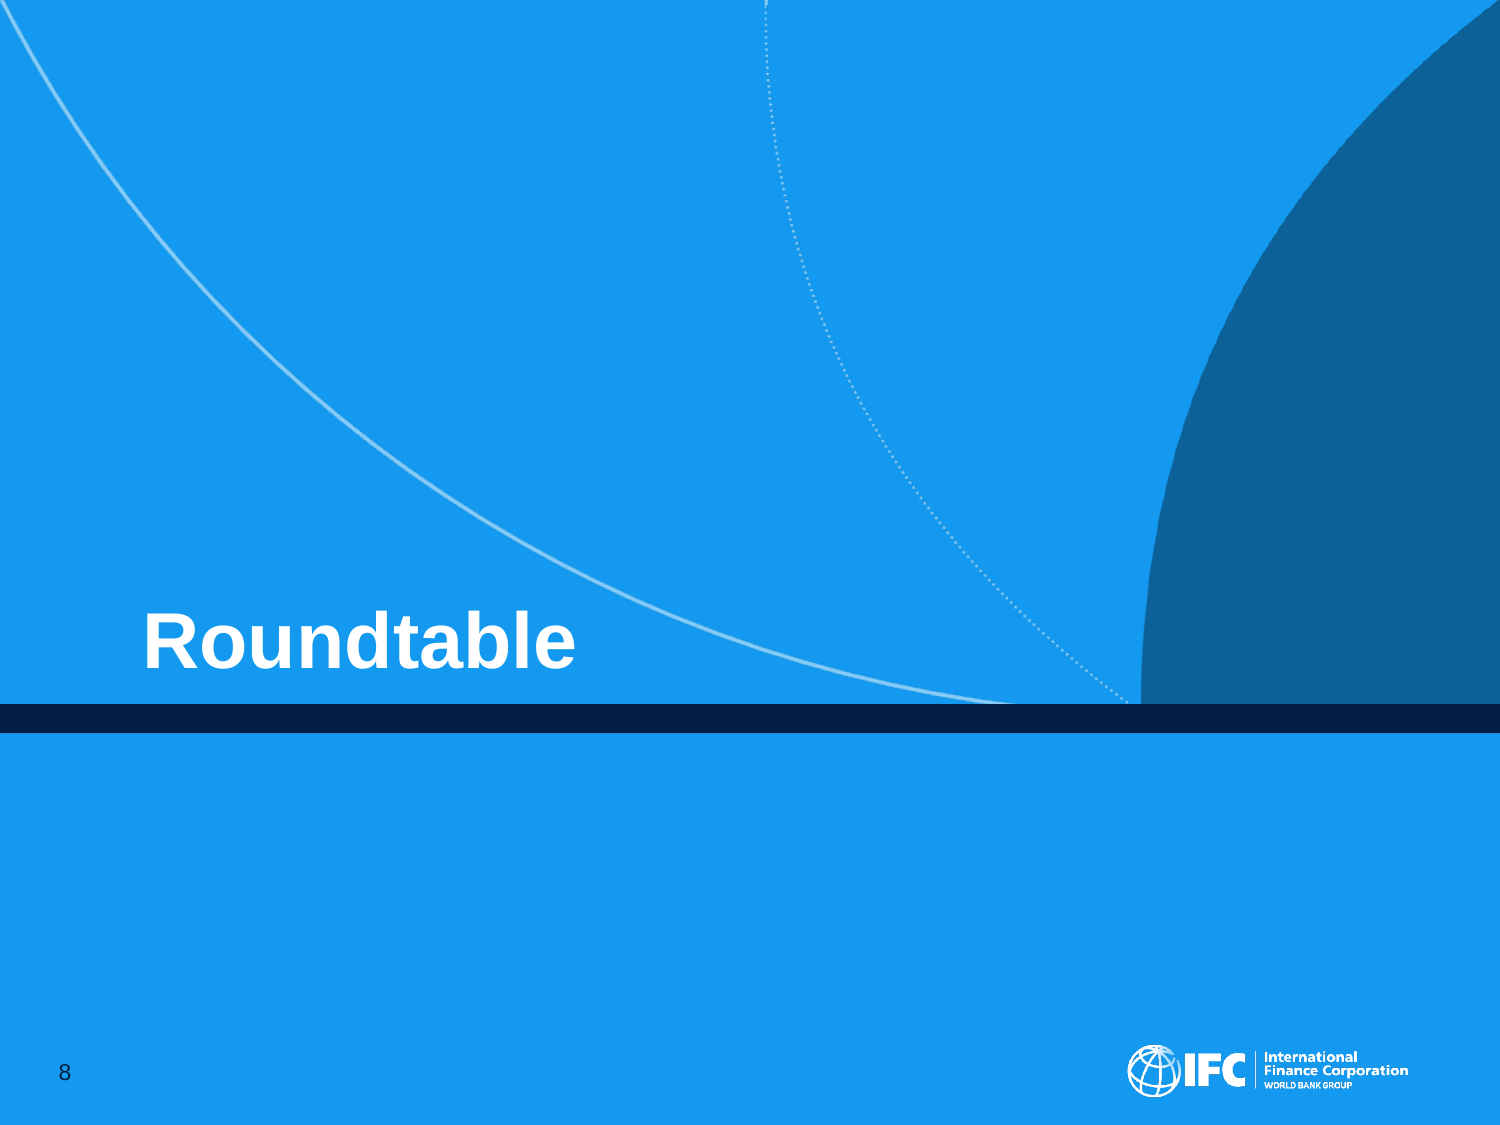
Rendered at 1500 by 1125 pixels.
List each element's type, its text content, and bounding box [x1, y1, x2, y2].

title Roundtable [141, 446, 1340, 685]
text_box 7 [58, 1041, 149, 1101]
picture [1122, 1040, 1414, 1099]
